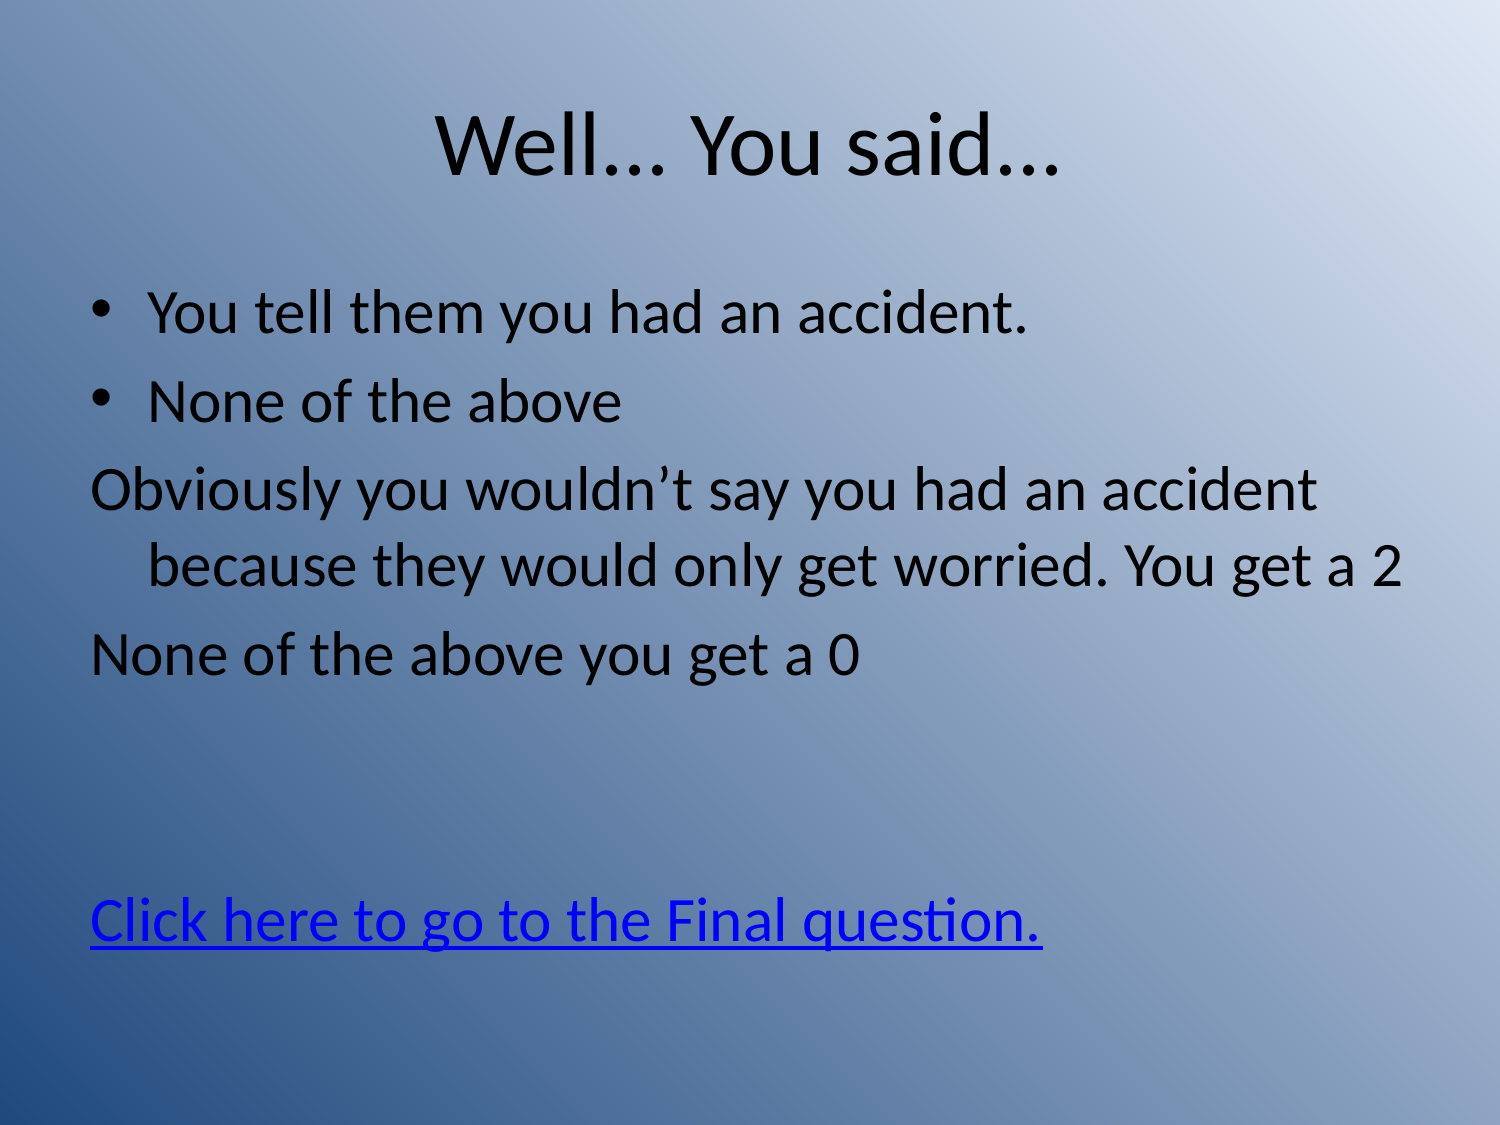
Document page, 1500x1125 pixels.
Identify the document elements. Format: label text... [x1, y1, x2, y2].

title Well... You said... [75, 45, 1425, 233]
list You tell them you had an accident. None of the above Obviously you wouldn’t say you had an accident because they would only get worried. You get a 2 None of the above you get a 0 Click here to go to the Final question. [75, 262, 1425, 1005]
